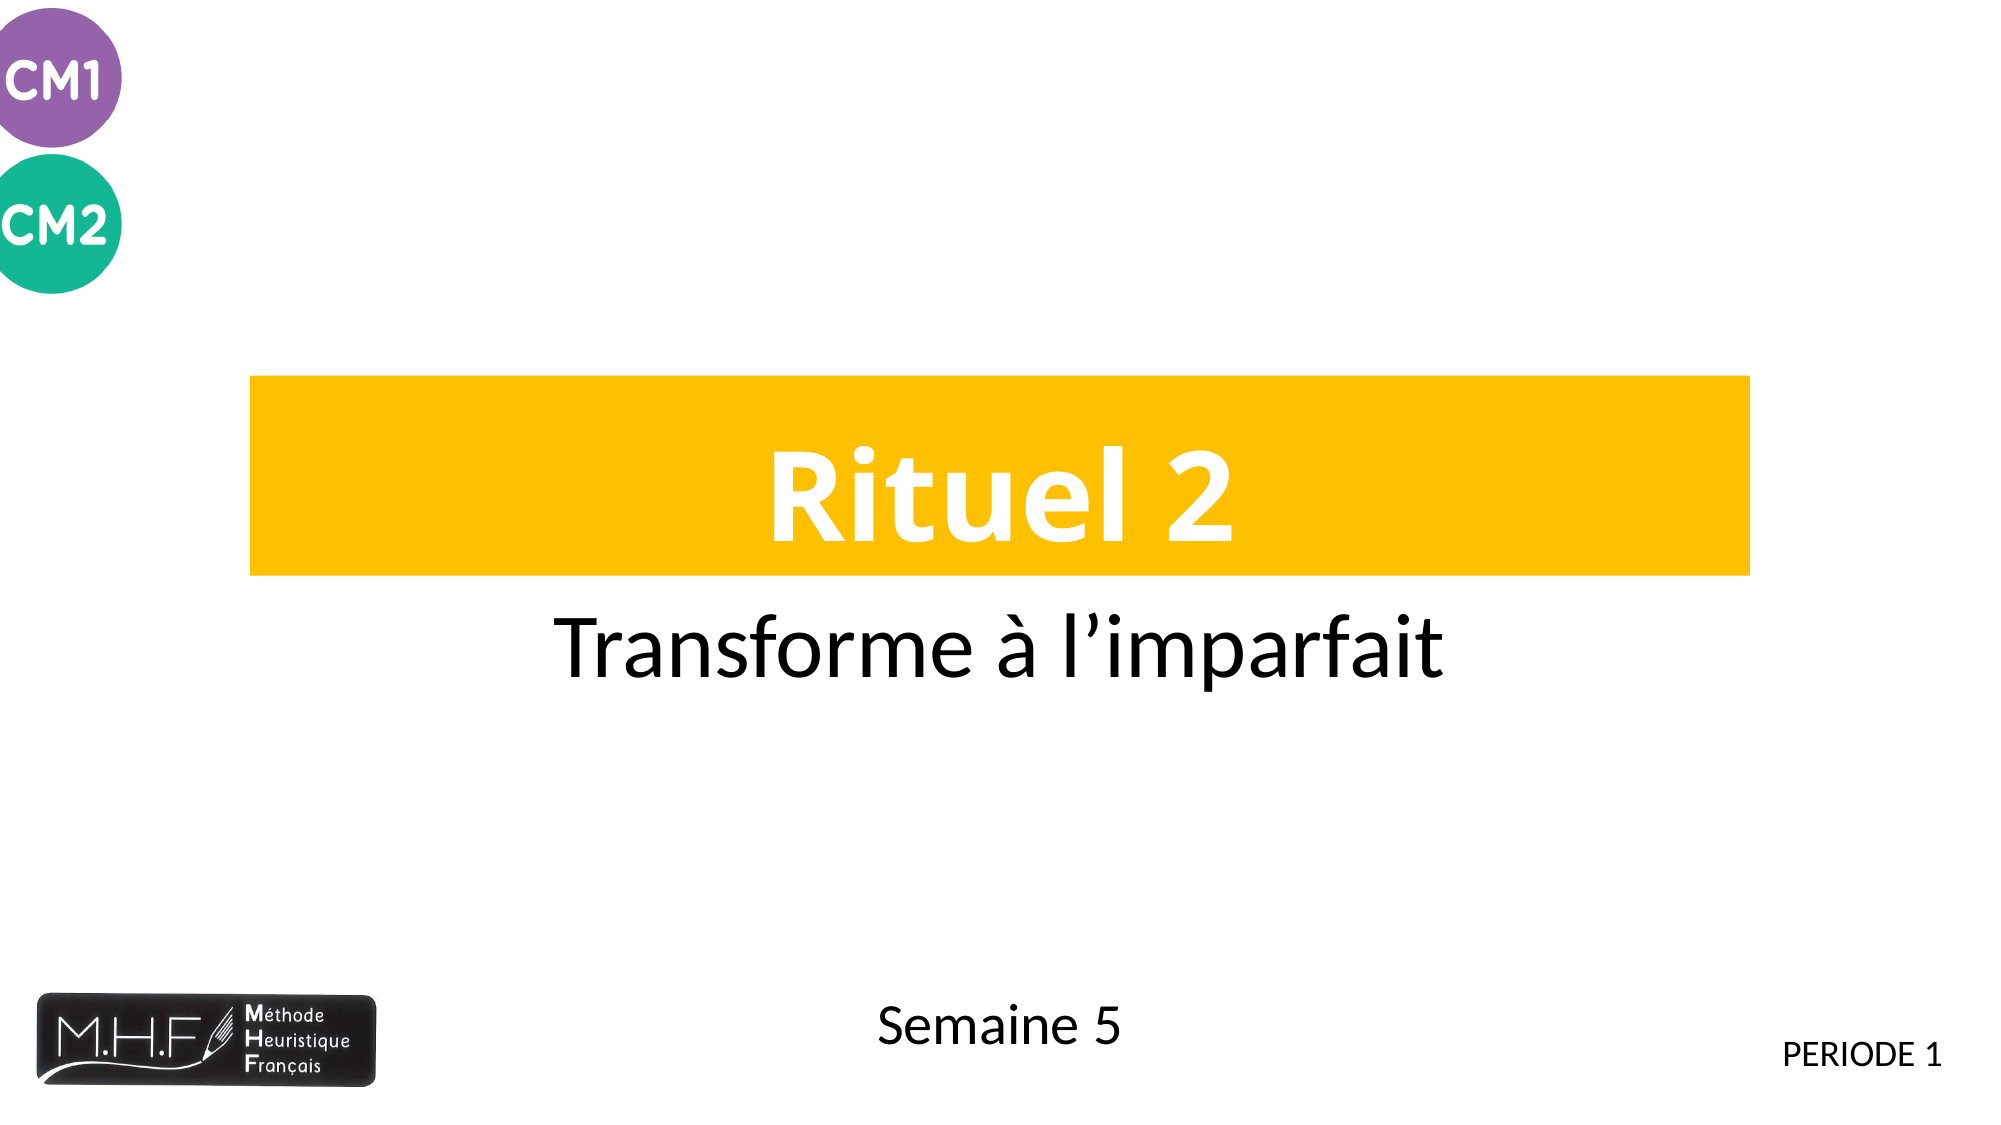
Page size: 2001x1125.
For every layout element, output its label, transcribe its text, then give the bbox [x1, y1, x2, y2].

subtitle Transforme à l’imparfait [249, 590, 1750, 863]
text_box Semaine 5 [249, 987, 1750, 1118]
title Rituel 2 [249, 375, 1750, 576]
text_box PERIODE 1 [1750, 1021, 1967, 1082]
picture [33, 990, 379, 1089]
picture [0, 0, 134, 298]
